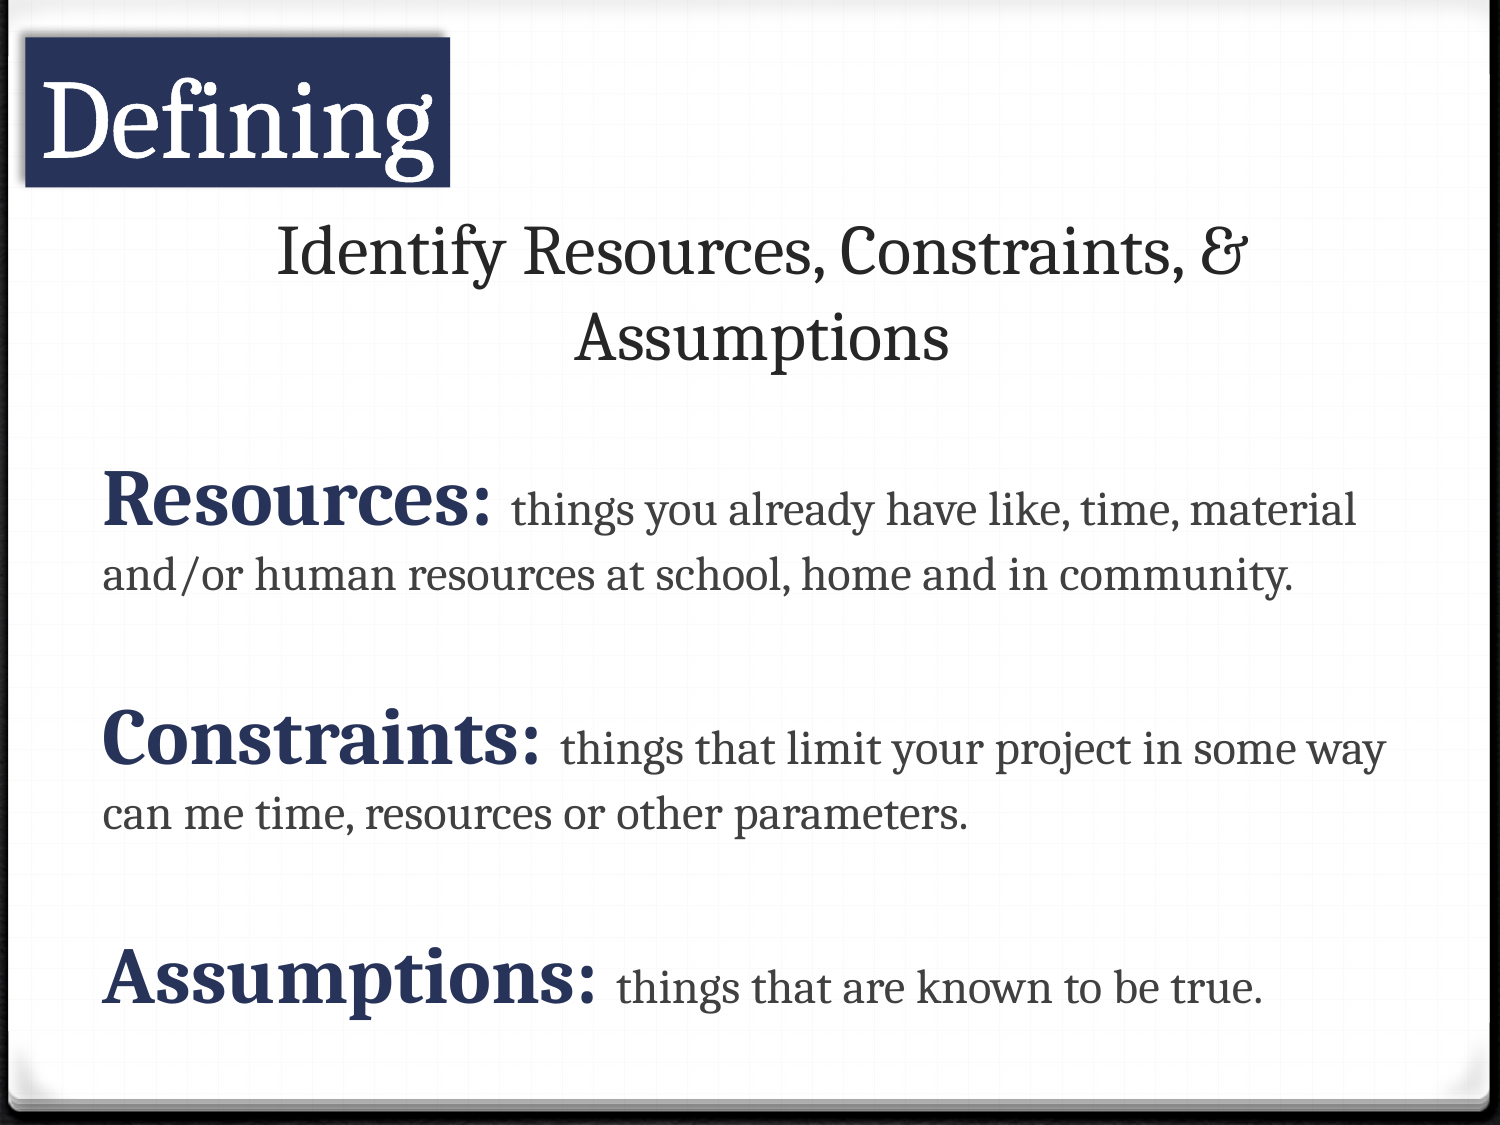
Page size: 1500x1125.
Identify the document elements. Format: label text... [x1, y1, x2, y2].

text_box Defining [25, 37, 451, 188]
list Resources: things you already have like, time, material and/or human resources at school, home and in community. Constraints: things that limit your project in some way can me time, resources or other parameters. Assumptions: things that are known to be true. [87, 437, 1438, 1100]
picture [0, 0, 1500, 1125]
title Identify Resources, Constraints, & Assumptions [87, 195, 1438, 383]
